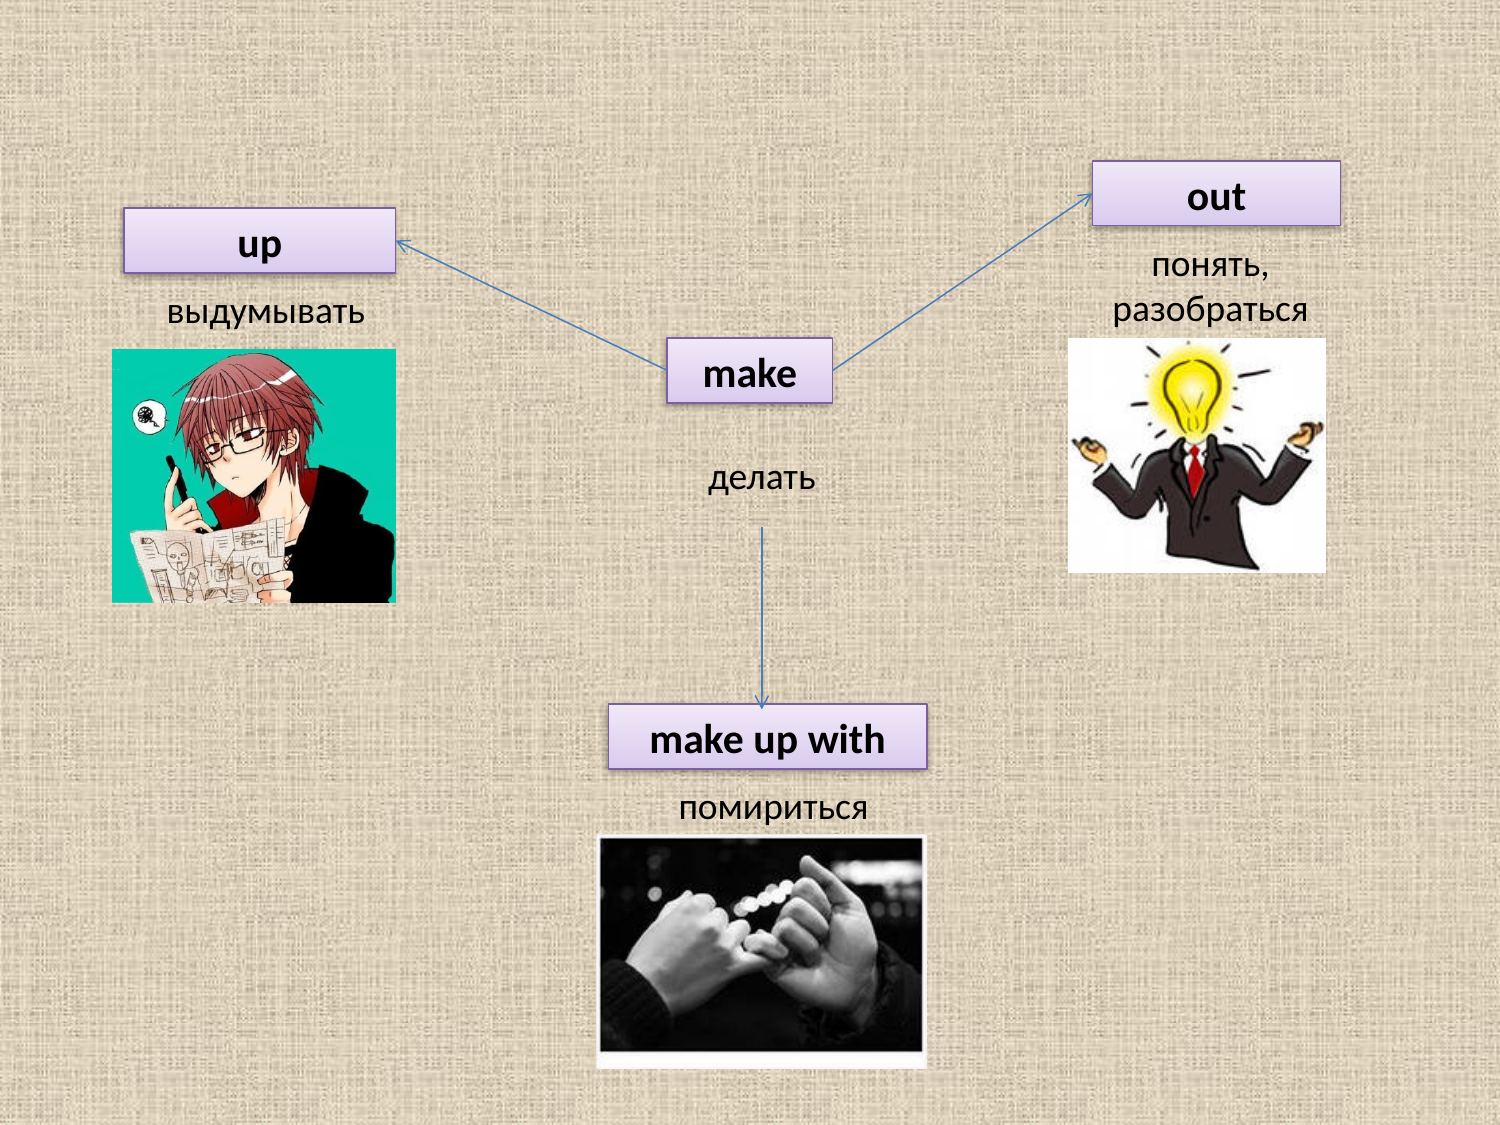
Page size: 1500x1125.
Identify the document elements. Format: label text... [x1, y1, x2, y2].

text_box выдумывать [123, 278, 390, 339]
text_box помириться [631, 775, 916, 832]
text_box up [123, 207, 396, 274]
text_box делать [620, 444, 904, 505]
picture [0, 0, 1500, 1125]
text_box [395, 240, 668, 372]
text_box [832, 193, 1093, 372]
text_box out [1092, 160, 1341, 226]
text_box make [666, 337, 833, 404]
text_box make up with [608, 703, 928, 770]
text_box понять, разобраться [1097, 231, 1341, 337]
